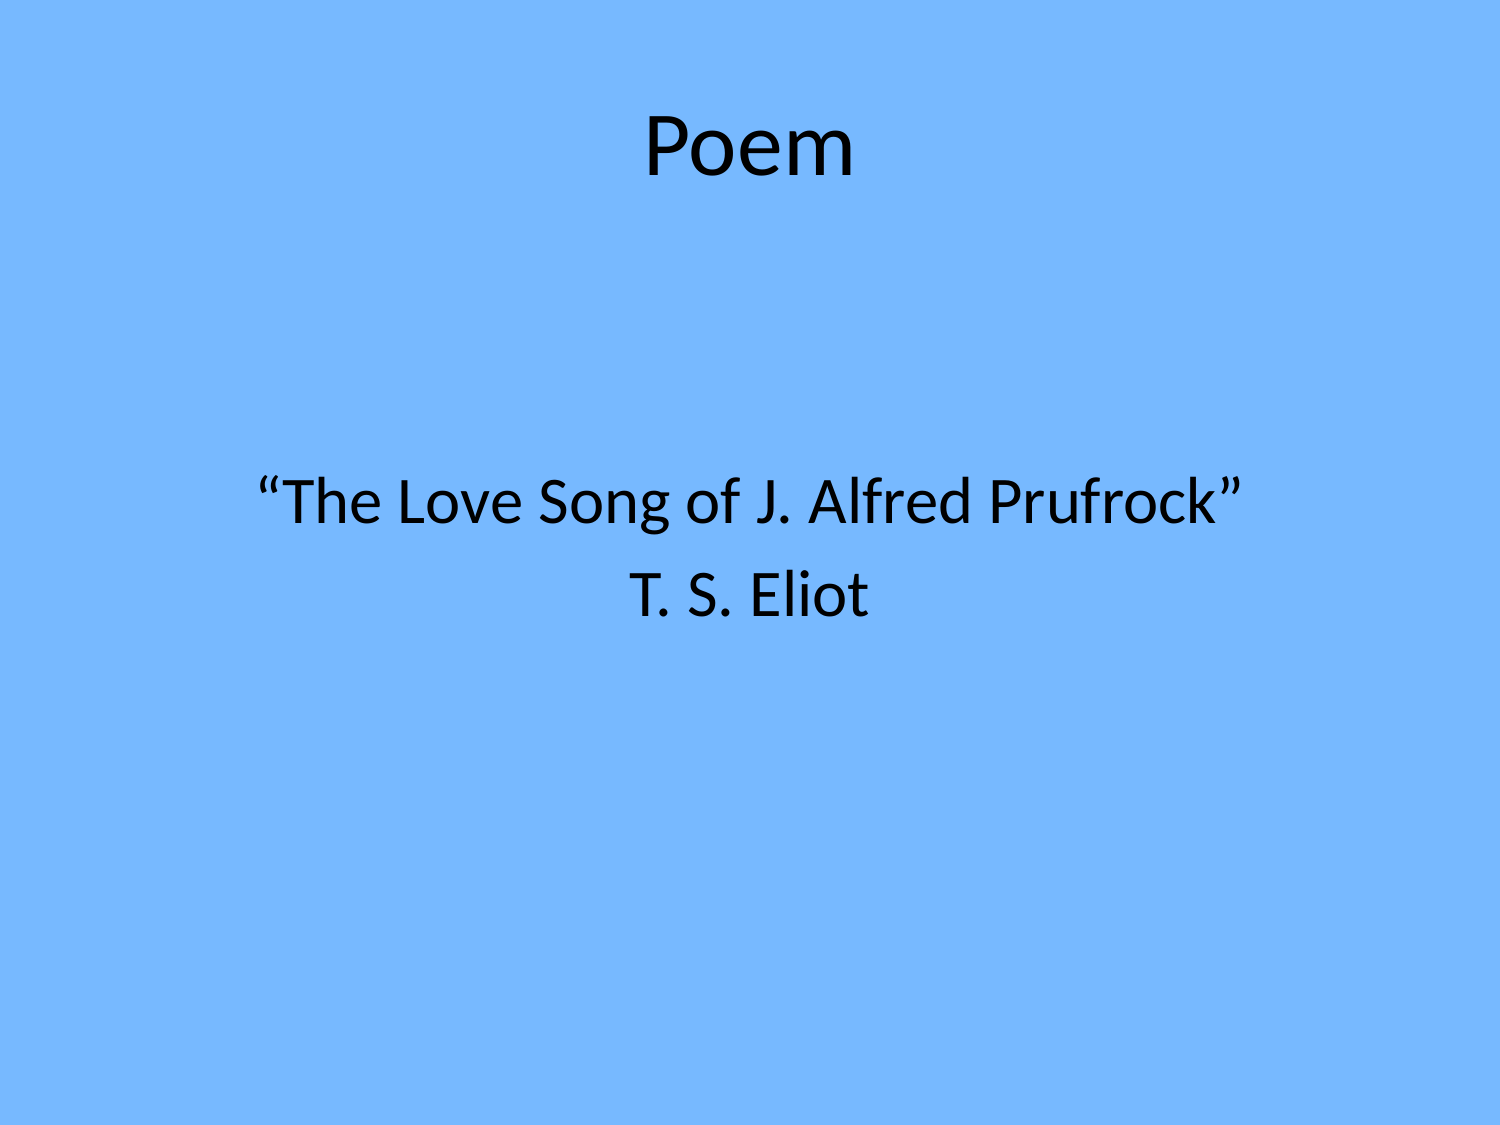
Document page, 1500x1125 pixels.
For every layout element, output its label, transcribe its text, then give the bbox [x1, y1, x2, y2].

title Poem [75, 45, 1425, 233]
list “The Love Song of J. Alfred Prufrock” T. S. Eliot [75, 262, 1425, 1005]
